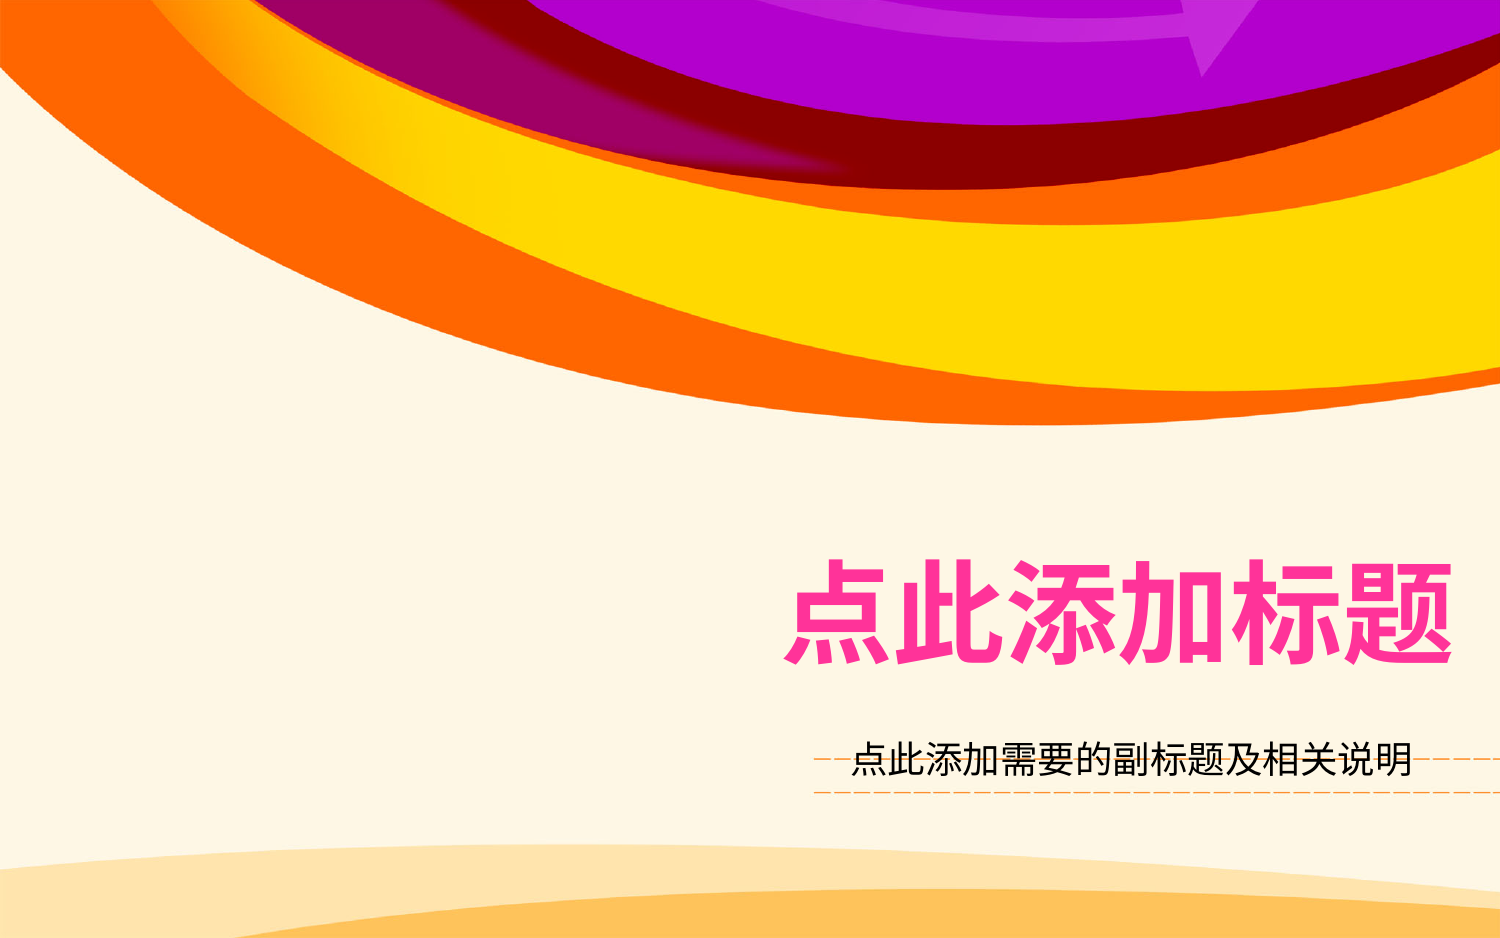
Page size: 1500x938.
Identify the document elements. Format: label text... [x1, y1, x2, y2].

picture [0, 0, 1500, 938]
text_box 点此添加标题 [765, 535, 1471, 686]
text_box 点此添加需要的副标题及相关说明 [835, 728, 1428, 789]
